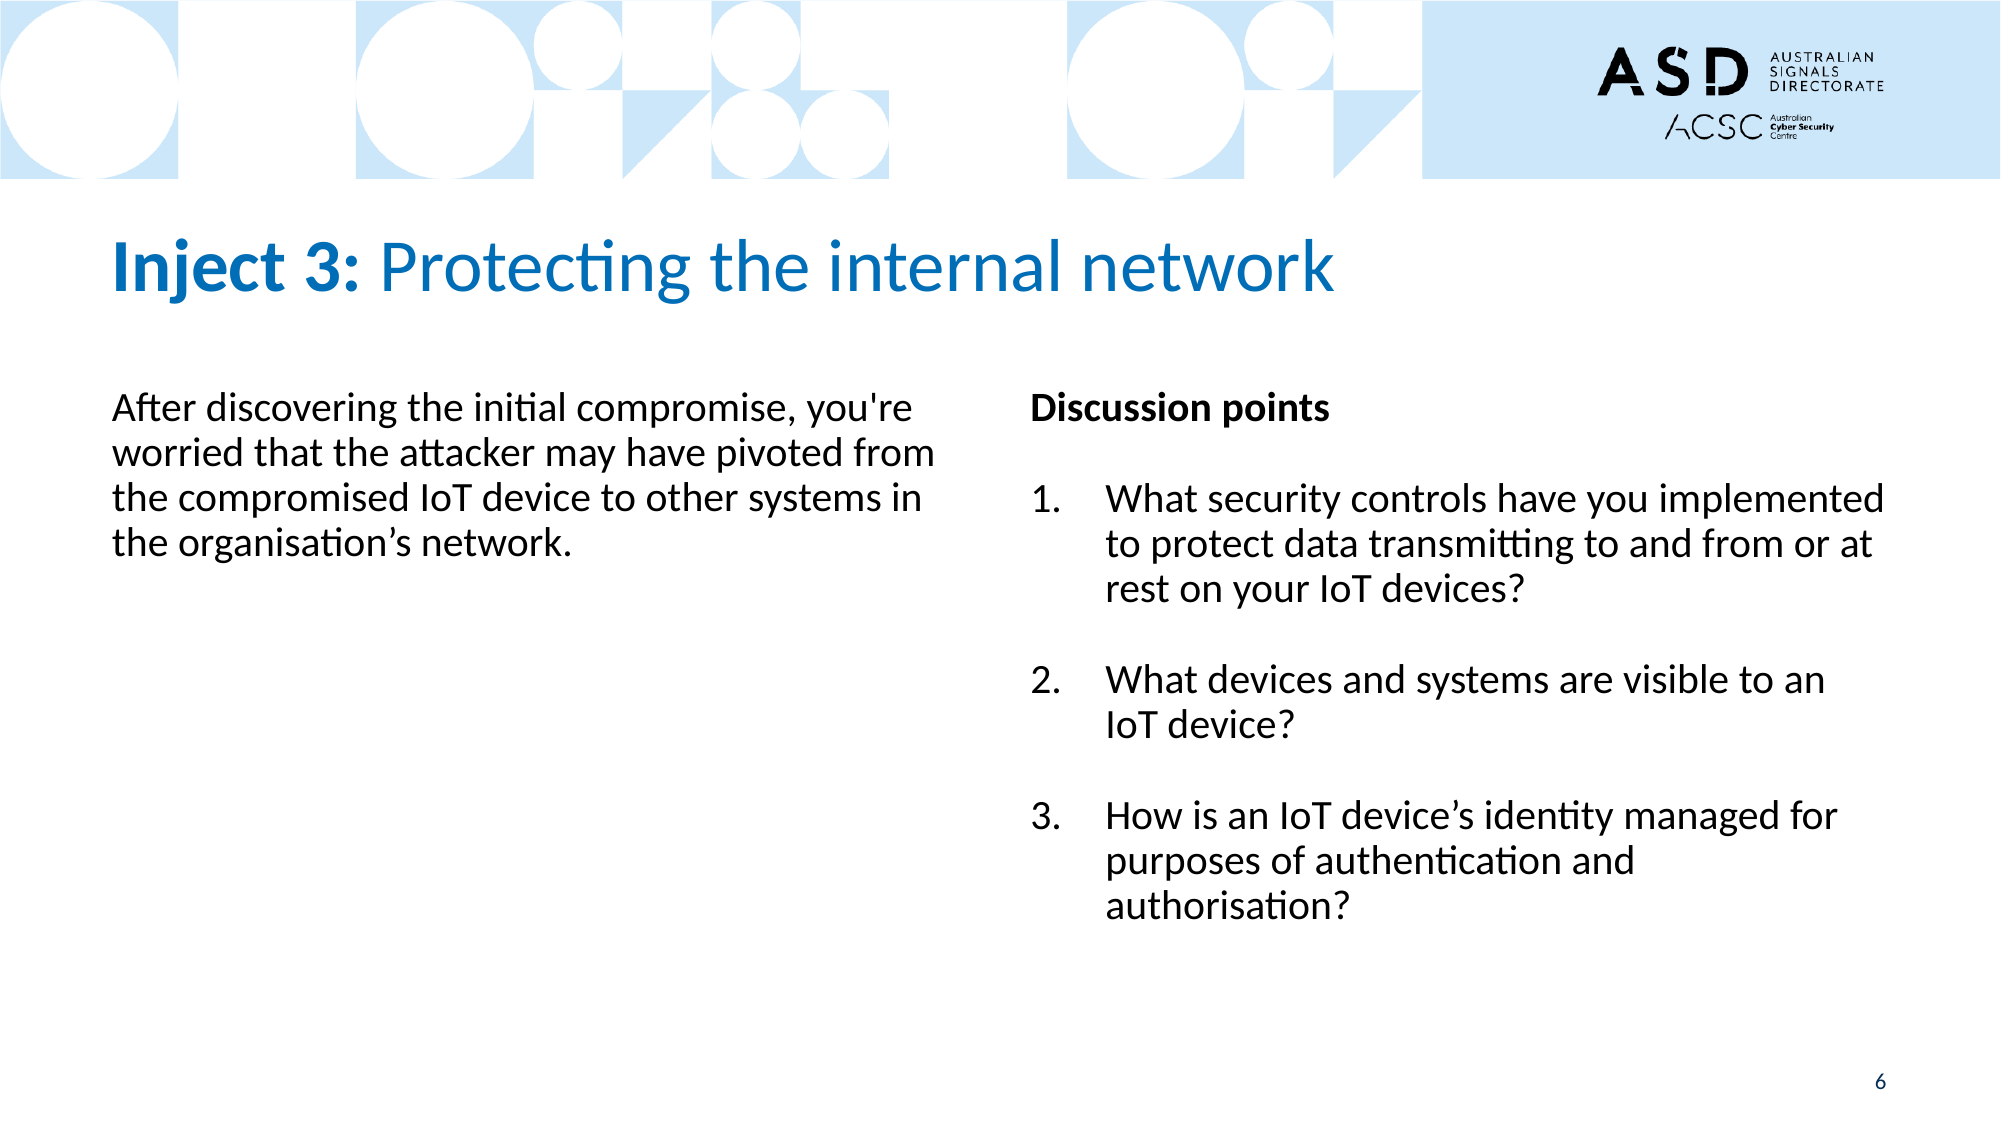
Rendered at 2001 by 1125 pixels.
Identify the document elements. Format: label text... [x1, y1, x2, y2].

list Discussion points What security controls have you implemented to protect data transmitting to and from or at rest on your IoT devices? What devices and systems are visible to an IoT device? How is an IoT device’s identity managed for purposes of authentication and authorisation? [1015, 378, 1902, 1007]
title Inject 3: Protecting the internal network [96, 207, 1902, 328]
list After discovering the initial compromise, you're worried that the attacker may have pivoted from the compromised IoT device to other systems in the organisation’s network. [96, 378, 983, 1007]
picture [0, 0, 2001, 179]
slide_number 6 [1799, 1050, 1902, 1111]
